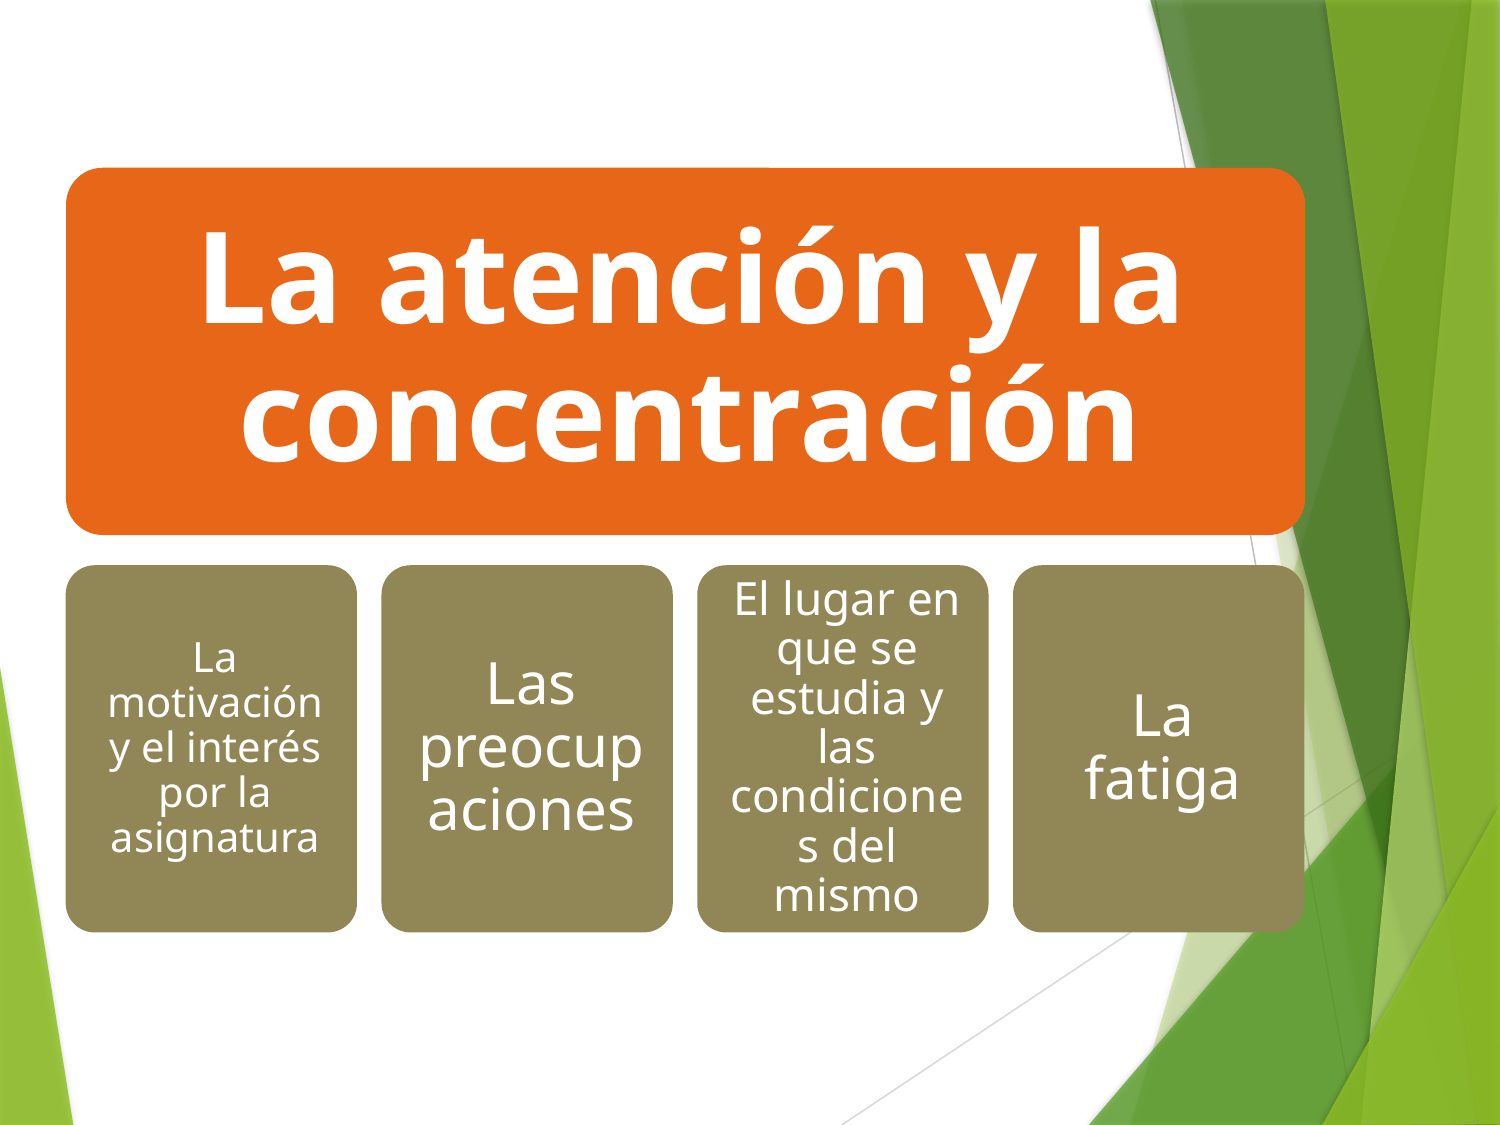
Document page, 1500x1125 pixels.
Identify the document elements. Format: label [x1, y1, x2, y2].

text_box [64, 160, 1306, 970]
